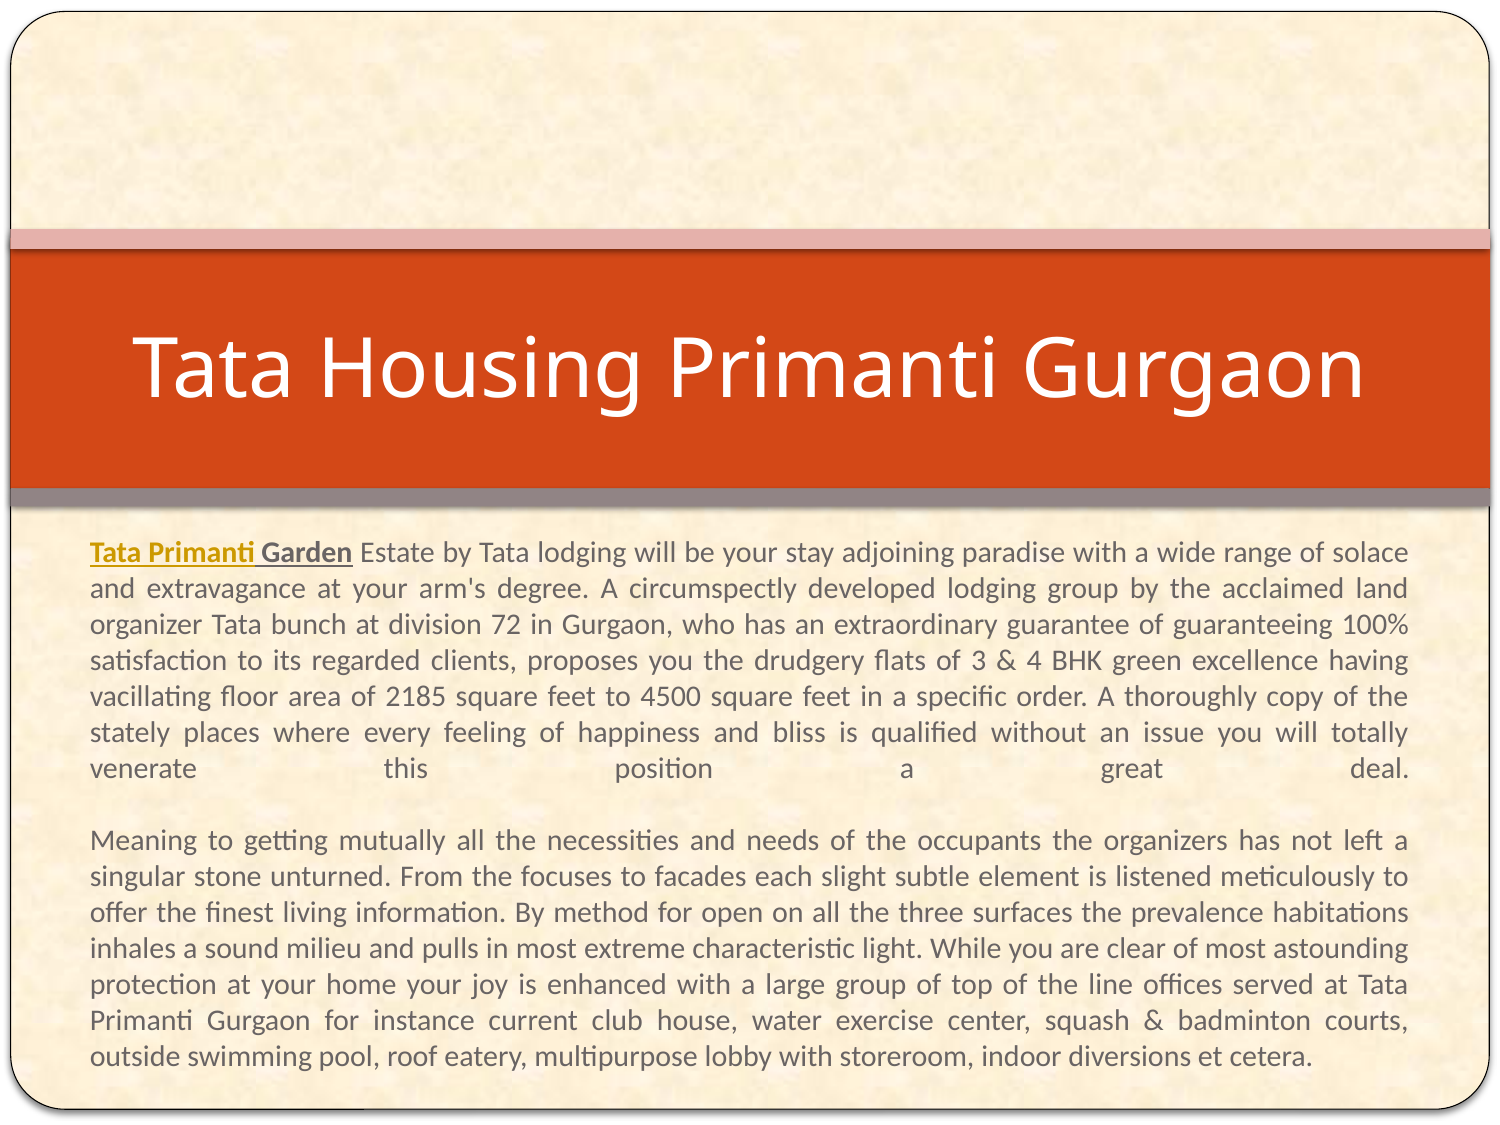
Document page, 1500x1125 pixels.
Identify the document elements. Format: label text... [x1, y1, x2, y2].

subtitle Tata Primanti Garden Estate by Tata lodging will be your stay adjoining paradise with a wide range of solace and extravagance at your arm's degree. A circumspectly developed lodging group by the acclaimed land organizer Tata bunch at division 72 in Gurgaon, who has an extraordinary guarantee of guaranteeing 100% satisfaction to its regarded clients, proposes you the drudgery flats of 3 & 4 BHK green excellence having vacillating floor area of 2185 square feet to 4500 square feet in a specific order. A thoroughly copy of the stately places where every feeling of happiness and bliss is qualified without an issue you will totally venerate this position a great deal. Meaning to getting mutually all the necessities and needs of the occupants the organizers has not left a singular stone unturned. From the focuses to facades each slight subtle element is listened meticulously to offer the finest living information. By method for open on all the three surfaces the prevalence habitations inhales a sound milieu and pulls in most extreme characteristic light. While you are clear of most astounding protection at your home your joy is enhanced with a large group of top of the line offices served at Tata Primanti Gurgaon for instance current club house, water exercise center, squash & badminton courts, outside swimming pool, roof eatery, multipurpose lobby with storeroom, indoor diversions et cetera. [75, 525, 1425, 1088]
title Tata Housing Primanti Gurgaon [75, 247, 1425, 489]
picture [12, 12, 1488, 229]
picture [12, 507, 1488, 1108]
